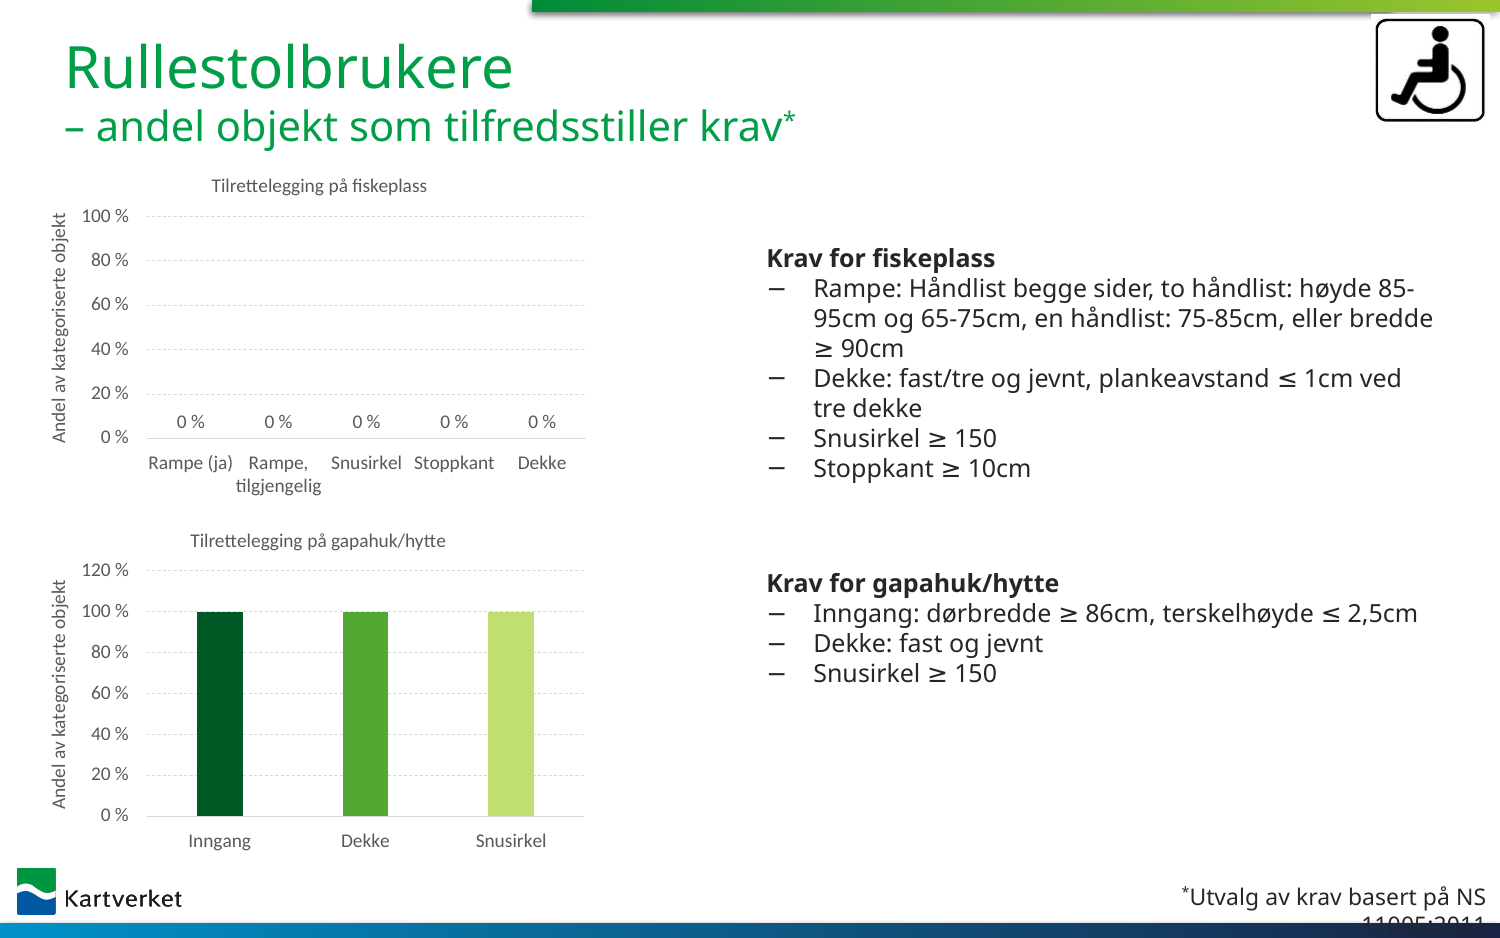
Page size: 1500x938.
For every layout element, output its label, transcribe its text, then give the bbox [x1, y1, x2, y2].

text_box Krav for fiskeplass Rampe: Håndlist begge sider, to håndlist: høyde 85-95cm og 65-75cm, en håndlist: 75-85cm, eller bredde ≥ 90cm Dekke: fast/tre og jevnt, plankeavstand ≤ 1cm ved tre dekke Snusirkel ≥ 150 Stoppkant ≥ 10cm [751, 235, 1452, 490]
text_box Rullestolbrukere – andel objekt som tilfredsstiller krav* [49, 29, 1431, 158]
picture [41, 520, 596, 859]
text_box Krav for gapahuk/hytte Inngang: dørbredde ≥ 86cm, terskelhøyde ≤ 2,5cm Dekke: fast og jevnt Snusirkel ≥ 150 [751, 560, 1452, 695]
picture [1371, 13, 1491, 127]
picture [41, 166, 598, 505]
text_box *Utvalg av krav basert på NS 11005:2011 [1068, 873, 1500, 938]
